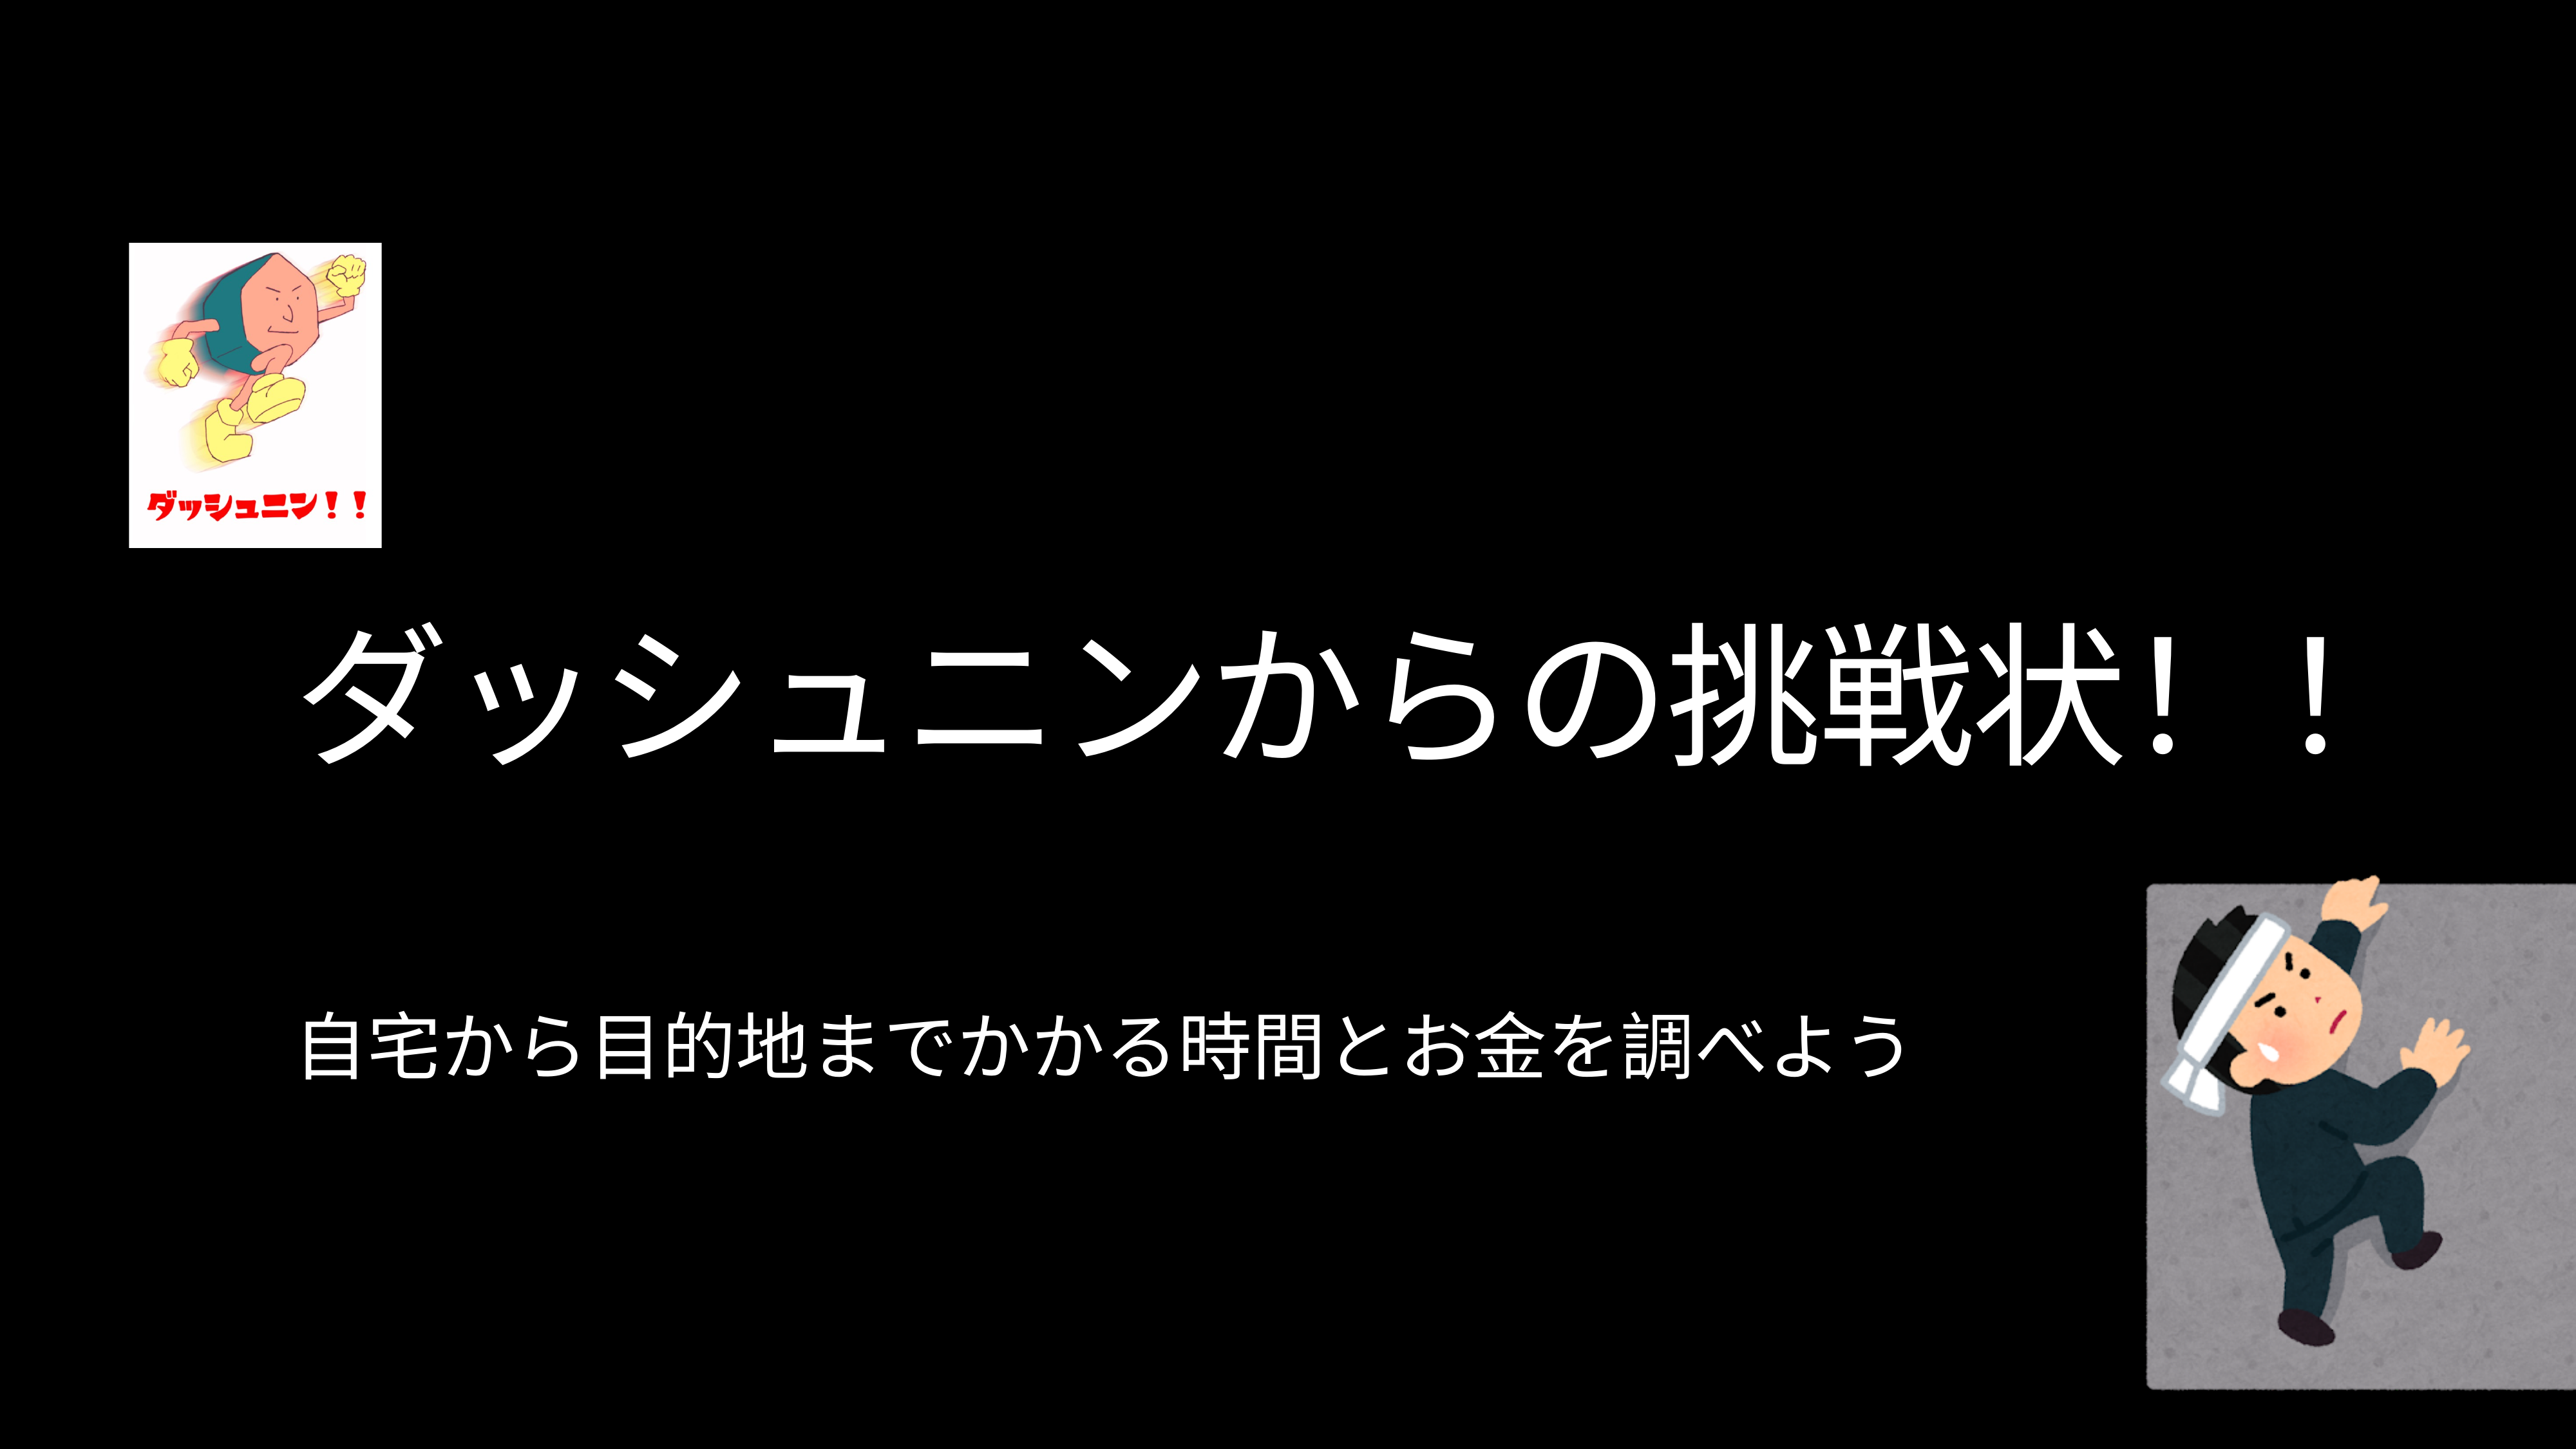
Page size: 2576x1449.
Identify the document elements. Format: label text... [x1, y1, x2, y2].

picture [128, 242, 382, 548]
subtitle 自宅から目的地までかかる時間とお金を調べよう [288, 905, 2126, 1108]
picture [2126, 869, 2576, 1406]
title ダッシュニンからの挑戦状！！ [288, 298, 2576, 790]
